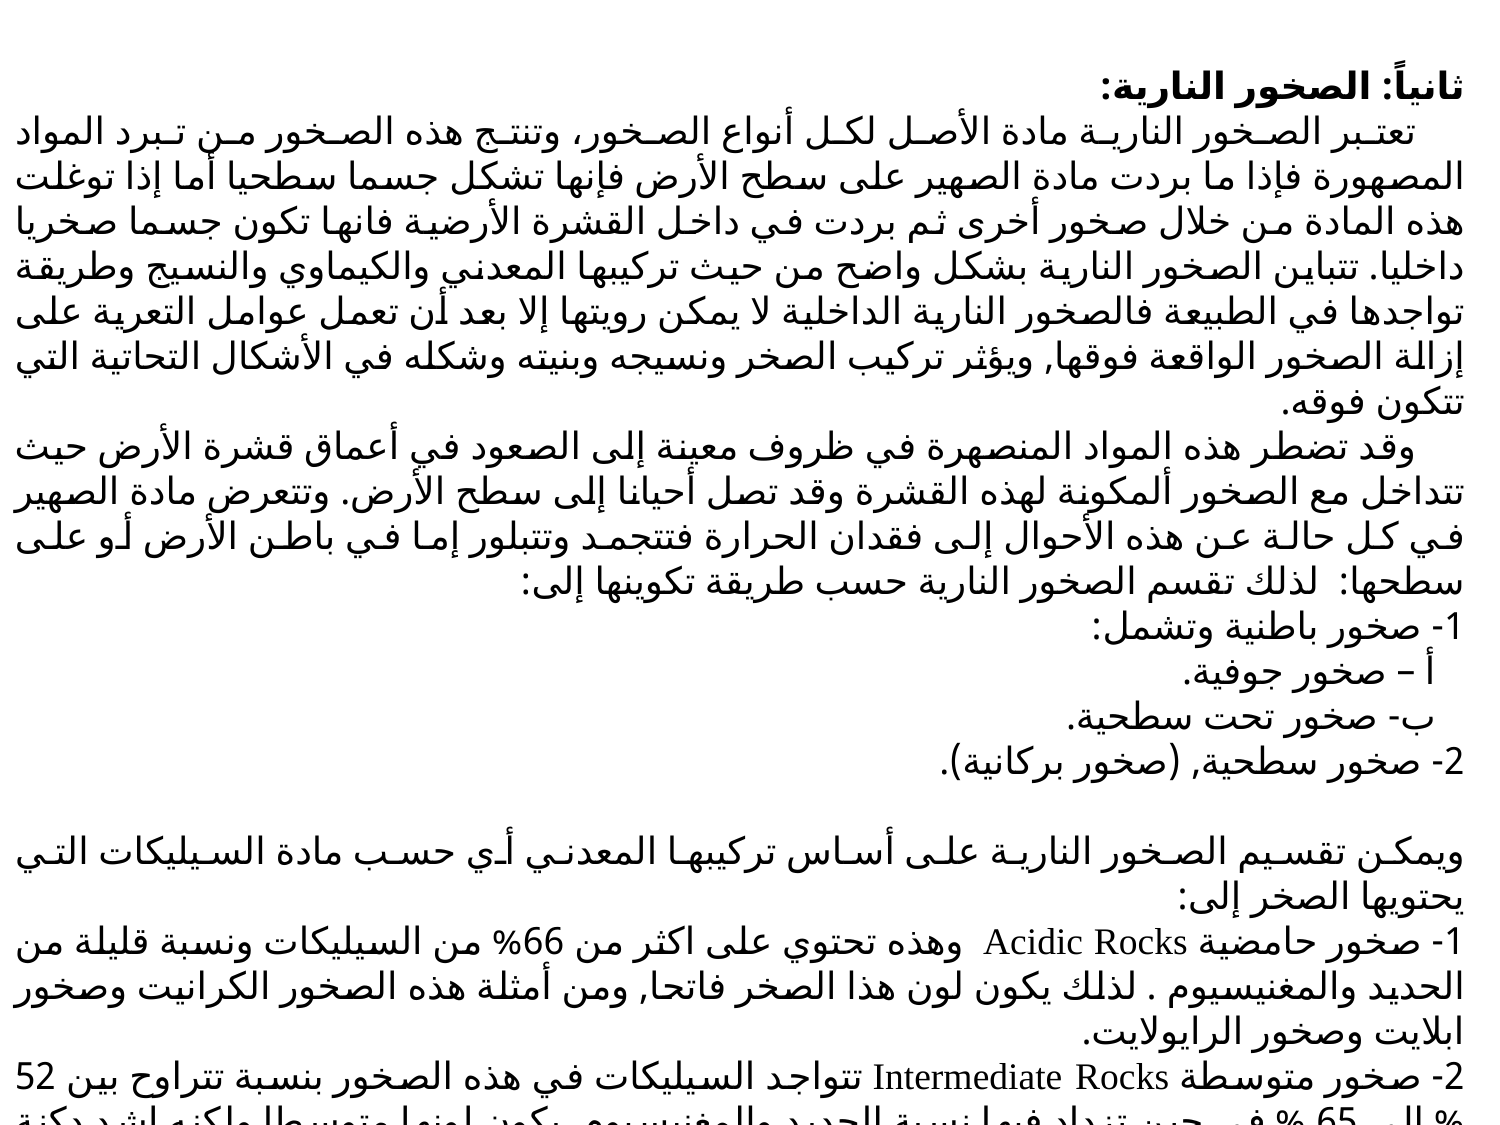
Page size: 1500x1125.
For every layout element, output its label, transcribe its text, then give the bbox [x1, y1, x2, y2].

text_box ثانياً: الصخور النارية: تعتبر الصخور النارية مادة الأصل لكل أنواع الصخور، وتنتج هذه الصخور من تبرد المواد المصهورة فإذا ما بردت مادة الصهير على سطح الأرض فإنها تشكل جسما سطحيا أما إذا توغلت هذه المادة من خلال صخور أخرى ثم بردت في داخل القشرة الأرضية فانها تكون جسما صخريا داخليا. تتباين الصخور النارية بشكل واضح من حيث تركيبها المعدني والكيماوي والنسيج وطريقة تواجدها في الطبيعة فالصخور النارية الداخلية لا يمكن رويتها إلا بعد أن تعمل عوامل التعرية على إزالة الصخور الواقعة فوقها, ويؤثر تركيب الصخر ونسيجه وبنيته وشكله في الأشكال التحاتية التي تتكون فوقه. وقد تضطر هذه المواد المنصهرة في ظروف معينة إلى الصعود في أعماق قشرة الأرض حيث تتداخل مع الصخور ألمكونة لهذه القشرة وقد تصل أحيانا إلى سطح الأرض. وتتعرض مادة الصهير في كل حالة عن هذه الأحوال إلى فقدان الحرارة فتتجمد وتتبلور إما في باطن الأرض أو على سطحها: لذلك تقسم الصخور النارية حسب طريقة تكوينها إلى: 1- صخور باطنية وتشمل: أ – صخور جوفية. ب- صخور تحت سطحية. 2- صخور سطحية, (صخور بركانية). ويمكن تقسيم الصخور النارية على أساس تركيبها المعدني أي حسب مادة السيليكات التي يحتويها الصخر إلى: 1- صخور حامضية Acidic Rocks وهذه تحتوي على اكثر من 66% من السيليكات ونسبة قليلة من الحديد والمغنيسيوم . لذلك يكون لون هذا الصخر فاتحا, ومن أمثلة هذه الصخور الكرانيت وصخور ابلايت وصخور الرايولايت. 2- صخور متوسطة Intermediate Rocks تتواجد السيليكات في هذه الصخور بنسبة تتراوح بين 52 % إلى 65 % في حين تزداد فيها نسبة الحديد والمغنيسيوم. يكون لونها متوسطا ولكنه اشد دكنة من الصخور الحامضية, ومن أمثلة هذه الصخور صخور الدايورايت وصخور انديزايت وصخور تراكايت. 3- صخور قاعدية Basic Rocks وتتراوح نسبة السيليكات في هذه الصخور بين 45 % إلى 52 % وتكثر فيها نسبة الحديد والمعادن المغنيسية ويكون لونها في العادة قاتما يميل إلى السواد ومن أمثلة هذه الصخور صخر الجابرو والبازلت. [0, 54, 1483, 1125]
